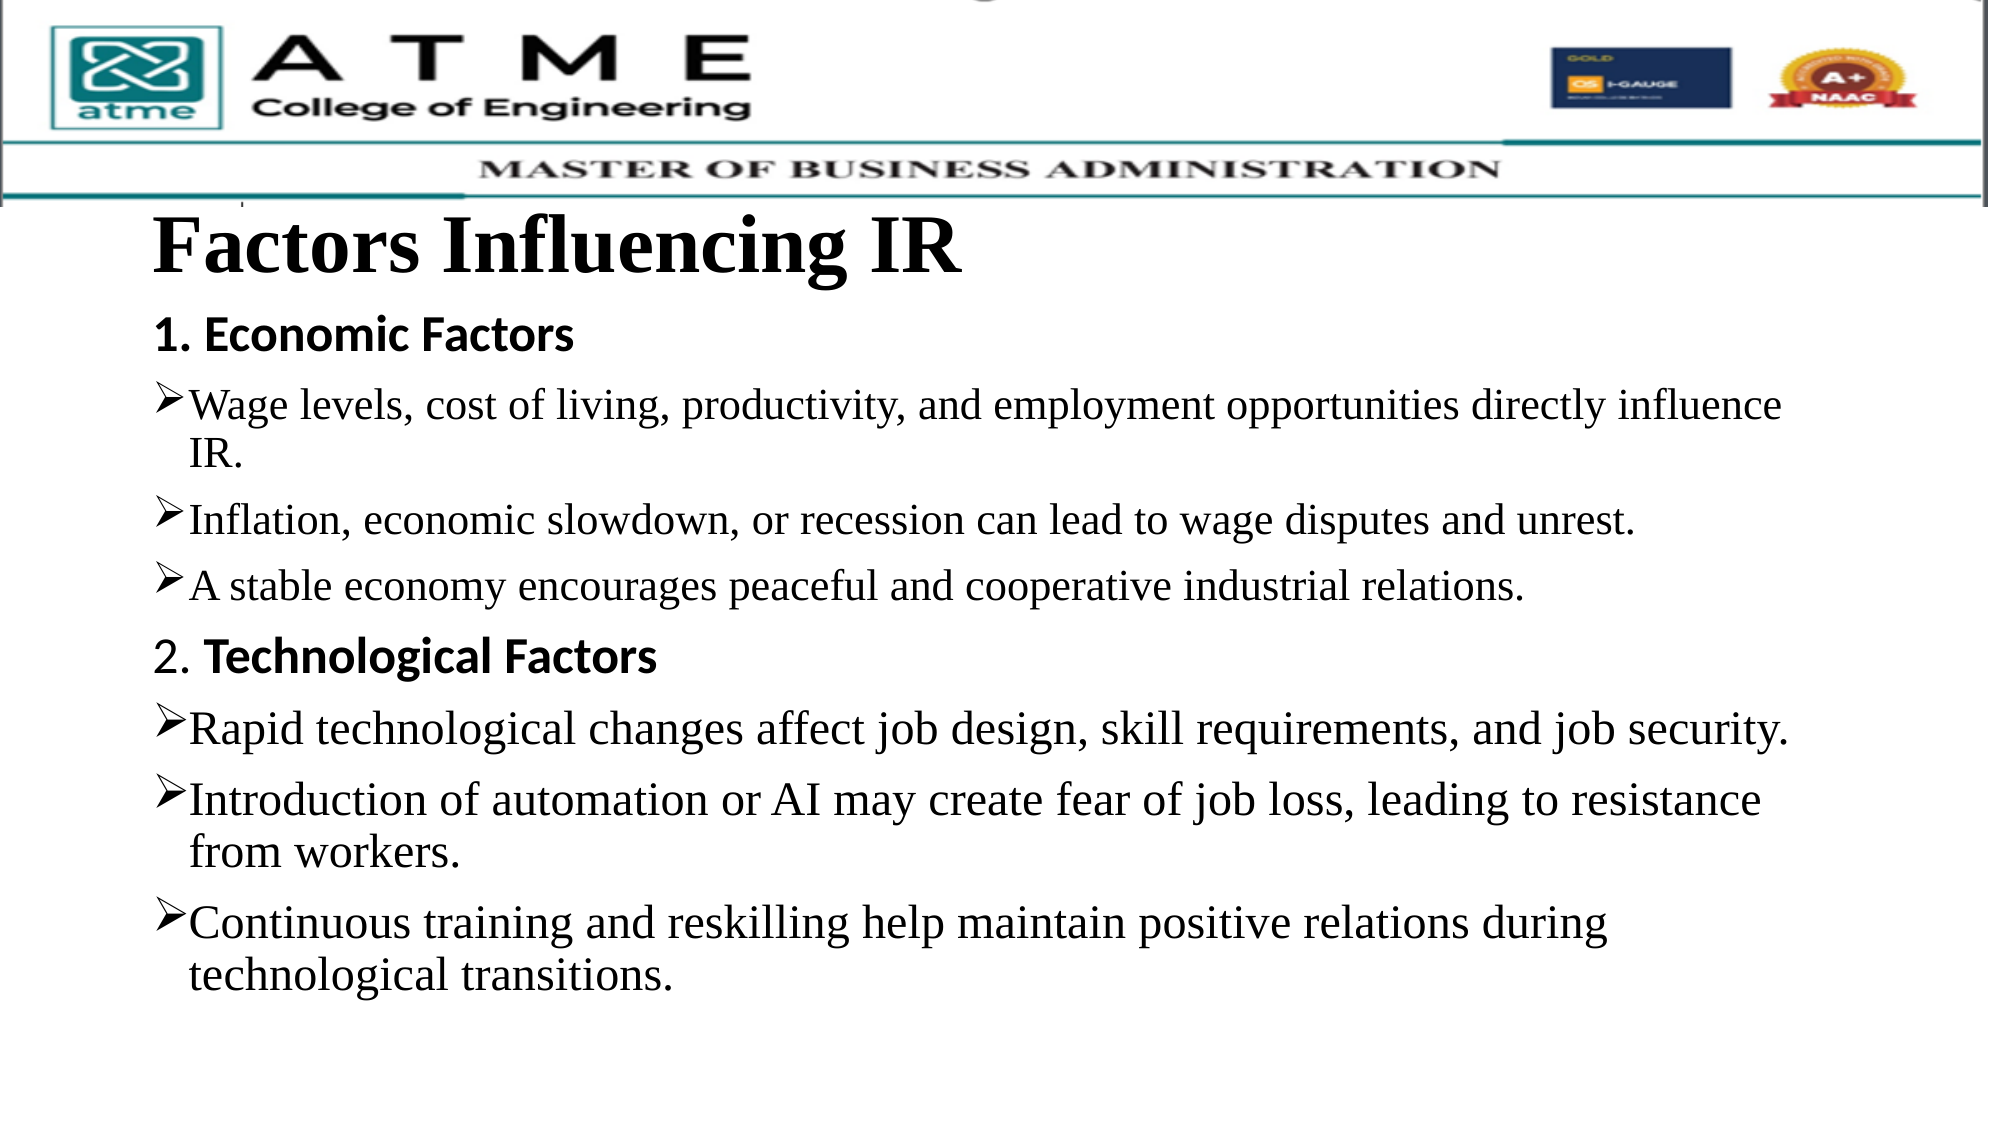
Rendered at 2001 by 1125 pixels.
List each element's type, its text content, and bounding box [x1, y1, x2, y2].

title Factors Influencing IR [137, 137, 1863, 299]
list 1. Economic Factors Wage levels, cost of living, productivity, and employment opportunities directly influence IR. Inflation, economic slowdown, or recession can lead to wage disputes and unrest. A stable economy encourages peaceful and cooperative industrial relations. 2. Technological Factors Rapid technological changes affect job design, skill requirements, and job security. Introduction of automation or AI may create fear of job loss, leading to resistance from workers. Continuous training and reskilling help maintain positive relations during technological transitions. [137, 299, 1863, 1014]
picture [0, 0, 1988, 207]
